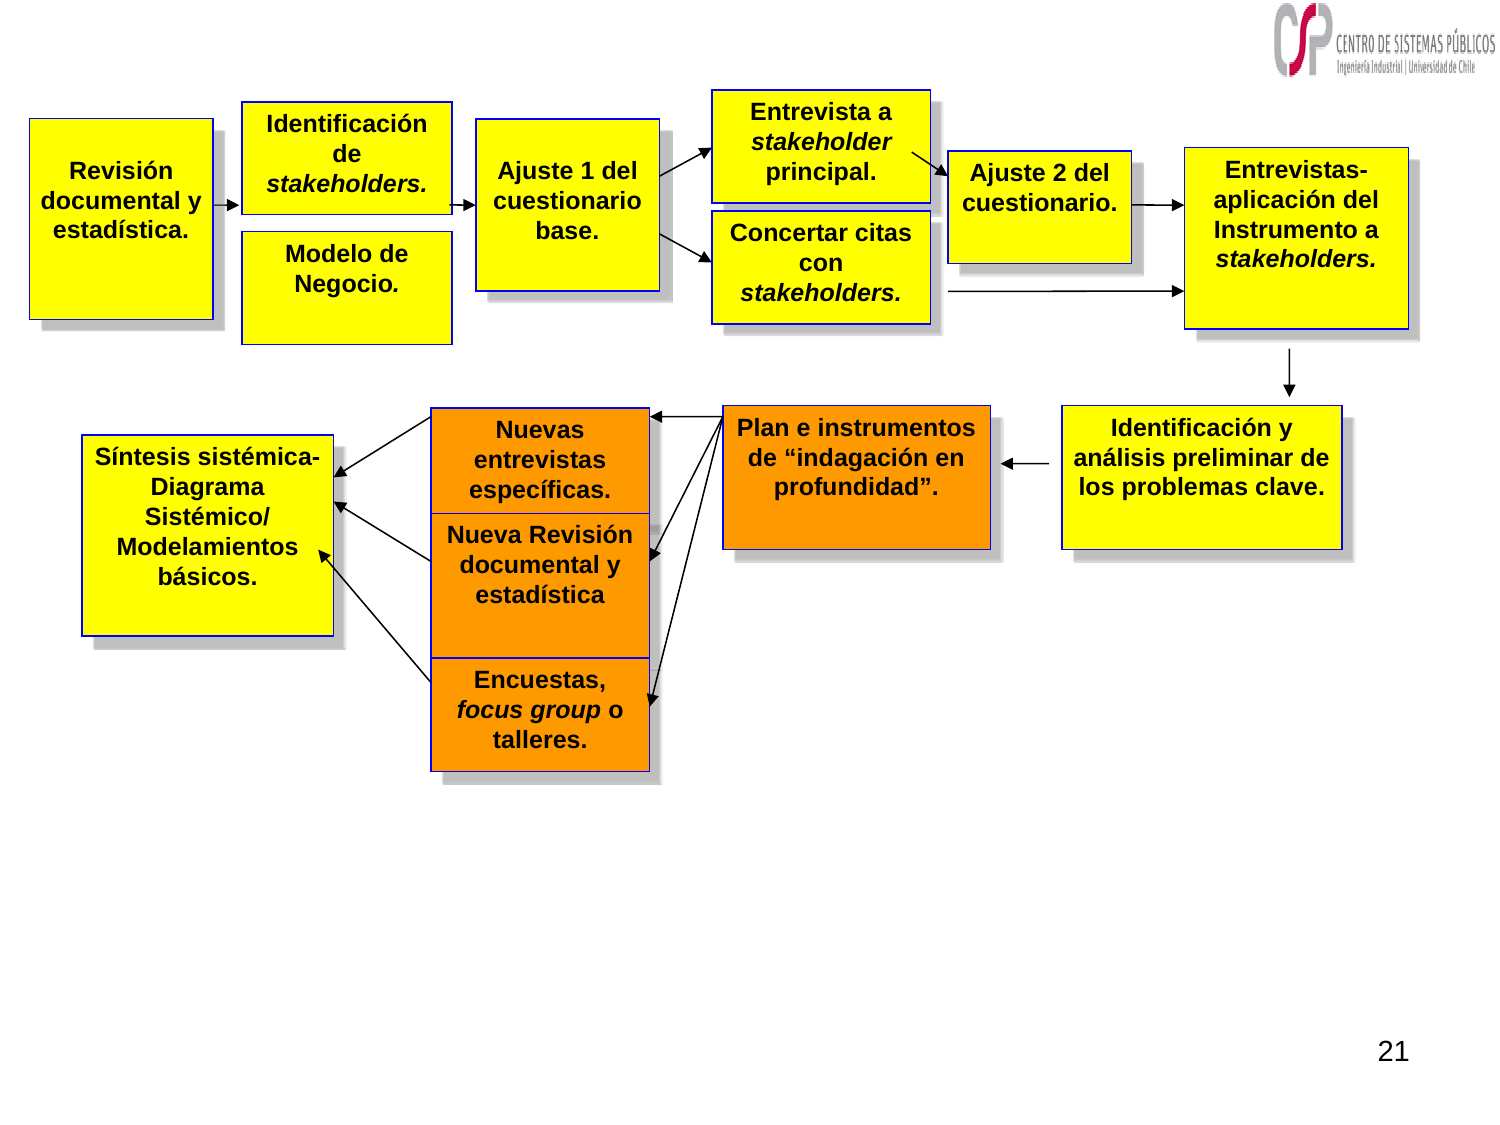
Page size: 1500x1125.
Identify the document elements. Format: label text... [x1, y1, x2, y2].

text_box [646, 416, 723, 707]
text_box [659, 233, 712, 263]
text_box Modelo de Negocio. [242, 231, 453, 345]
text_box Identificación y análisis preliminar de los problemas clave. [1062, 405, 1342, 550]
text_box [649, 410, 722, 423]
text_box Nueva Revisión documental y estadística [430, 513, 650, 658]
text_box [1131, 198, 1185, 212]
text_box [1000, 457, 1050, 470]
text_box Síntesis sistémica-Diagrama Sistémico/ Modelamientos básicos. [81, 434, 334, 636]
text_box [659, 147, 712, 177]
text_box Ajuste 1 del cuestionario base. [475, 118, 660, 292]
text_box Encuestas, focus group o talleres. [430, 658, 650, 772]
text_box [911, 151, 949, 177]
text_box Revisión documental y estadística. [29, 118, 214, 320]
text_box [948, 284, 1185, 298]
text_box [318, 549, 432, 683]
text_box Nuevas entrevistas específicas. [430, 408, 650, 513]
text_box Identificación de stakeholders. [242, 101, 453, 215]
text_box [333, 416, 432, 478]
text_box [333, 501, 432, 562]
text_box [226, 198, 240, 212]
picture [1269, 0, 1500, 82]
text_box Entrevistas-aplicación del Instrumento a stakeholders. [1184, 147, 1409, 329]
text_box Ajuste 2 del cuestionario. [948, 150, 1132, 264]
text_box [1283, 348, 1296, 398]
text_box [649, 420, 721, 562]
text_box [449, 198, 476, 212]
text_box Plan e instrumentos de “indagación en profundidad”. [722, 405, 991, 550]
slide_number 21 [1074, 1024, 1426, 1103]
text_box Concertar citas con stakeholders. [711, 210, 931, 324]
text_box Entrevista a stakeholder principal. [711, 90, 931, 204]
